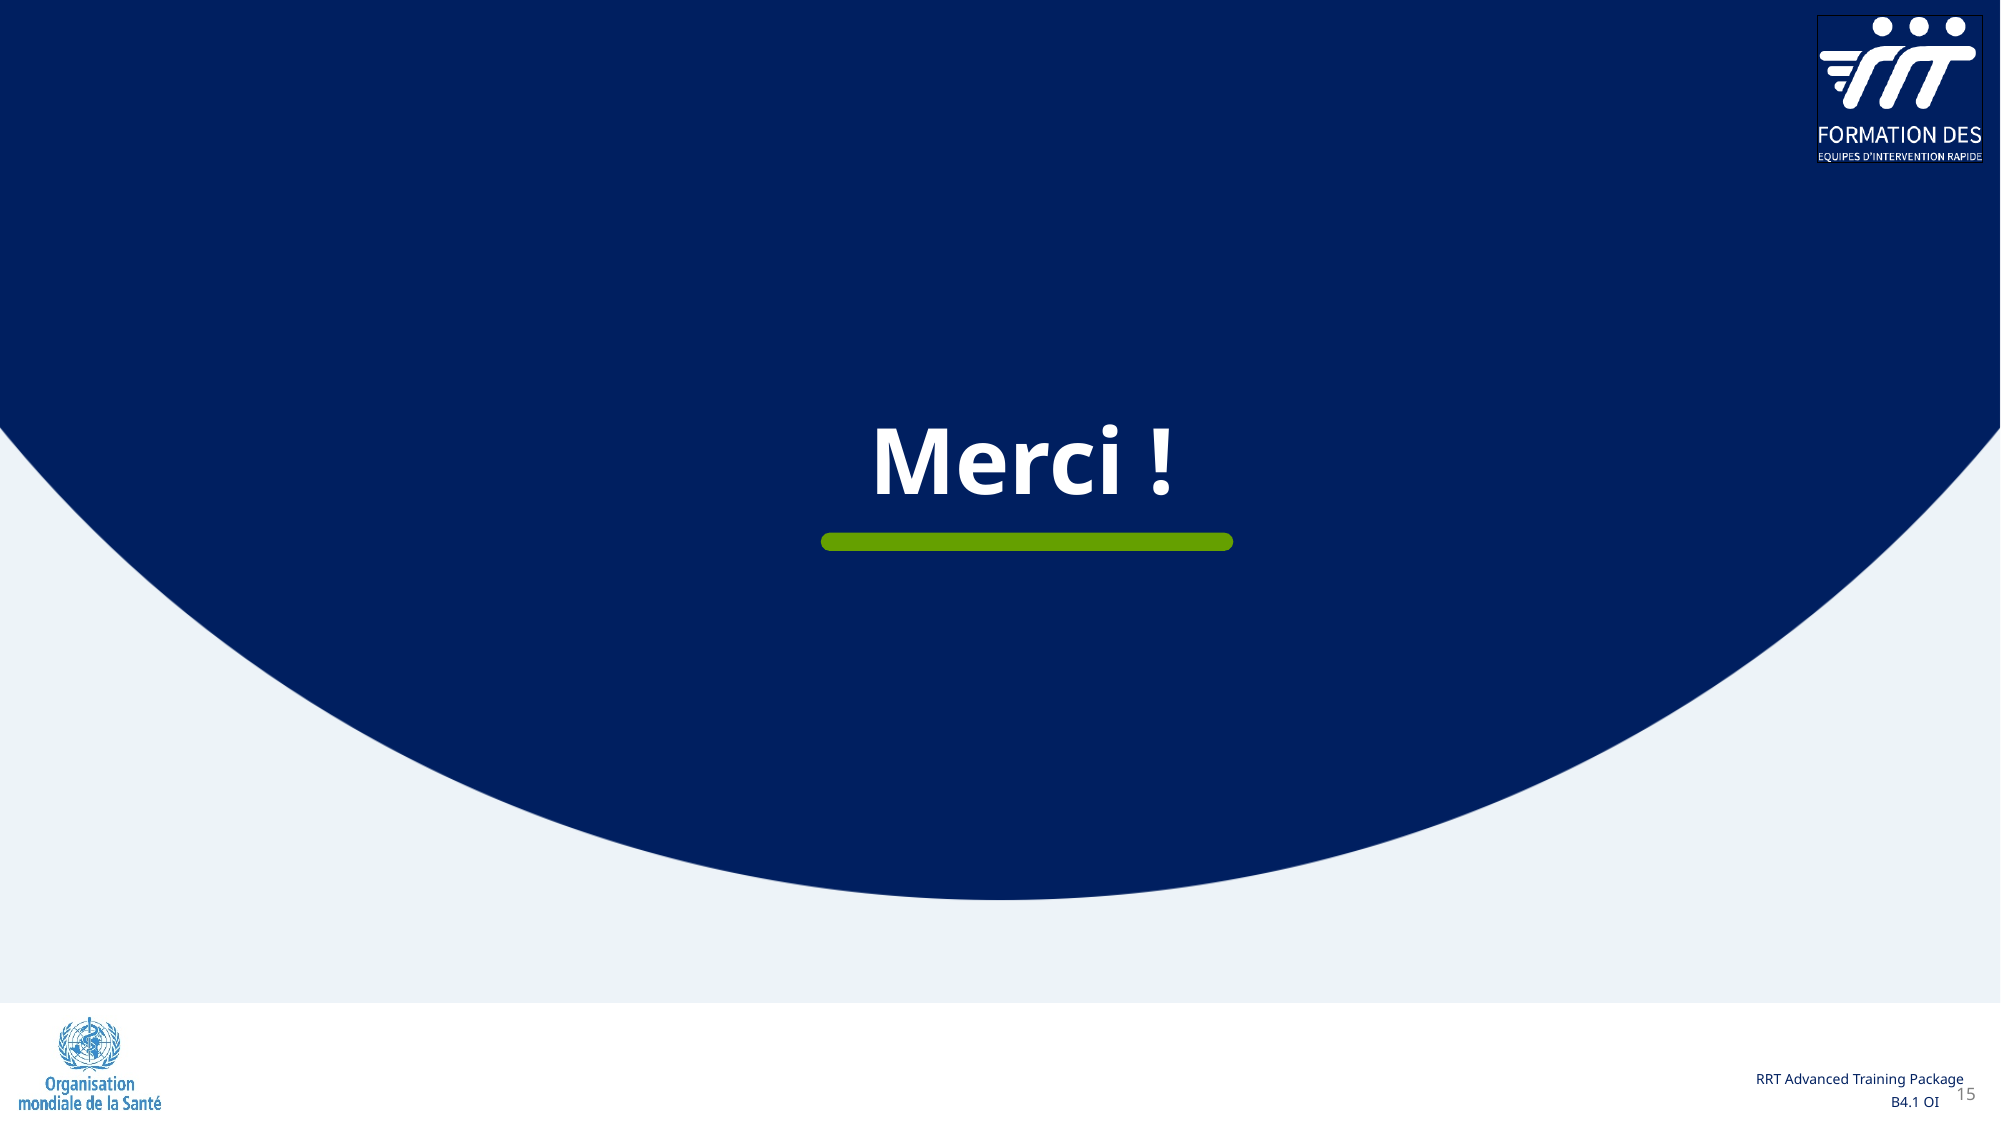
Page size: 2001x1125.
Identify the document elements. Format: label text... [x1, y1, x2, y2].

picture [0, 0, 2001, 1003]
picture [17, 1015, 162, 1111]
title Merci ! [515, 393, 1529, 536]
